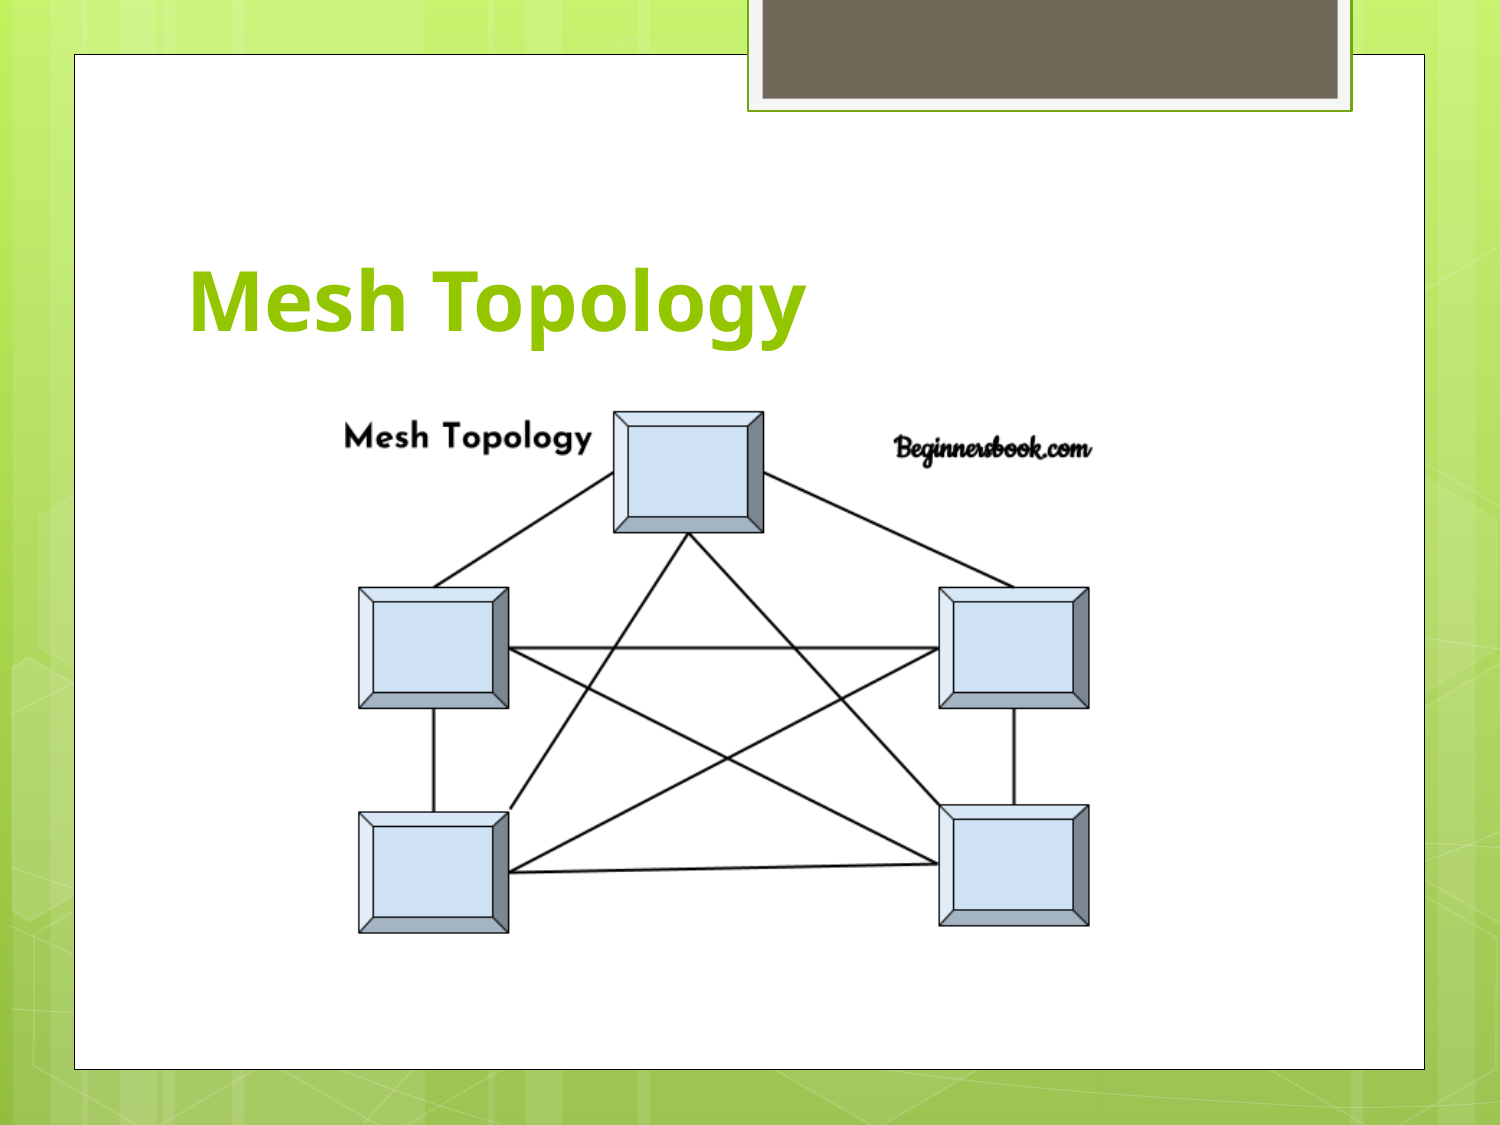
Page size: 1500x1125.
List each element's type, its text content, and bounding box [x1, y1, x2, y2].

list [295, 380, 1159, 957]
title Mesh Topology [171, 168, 1324, 357]
